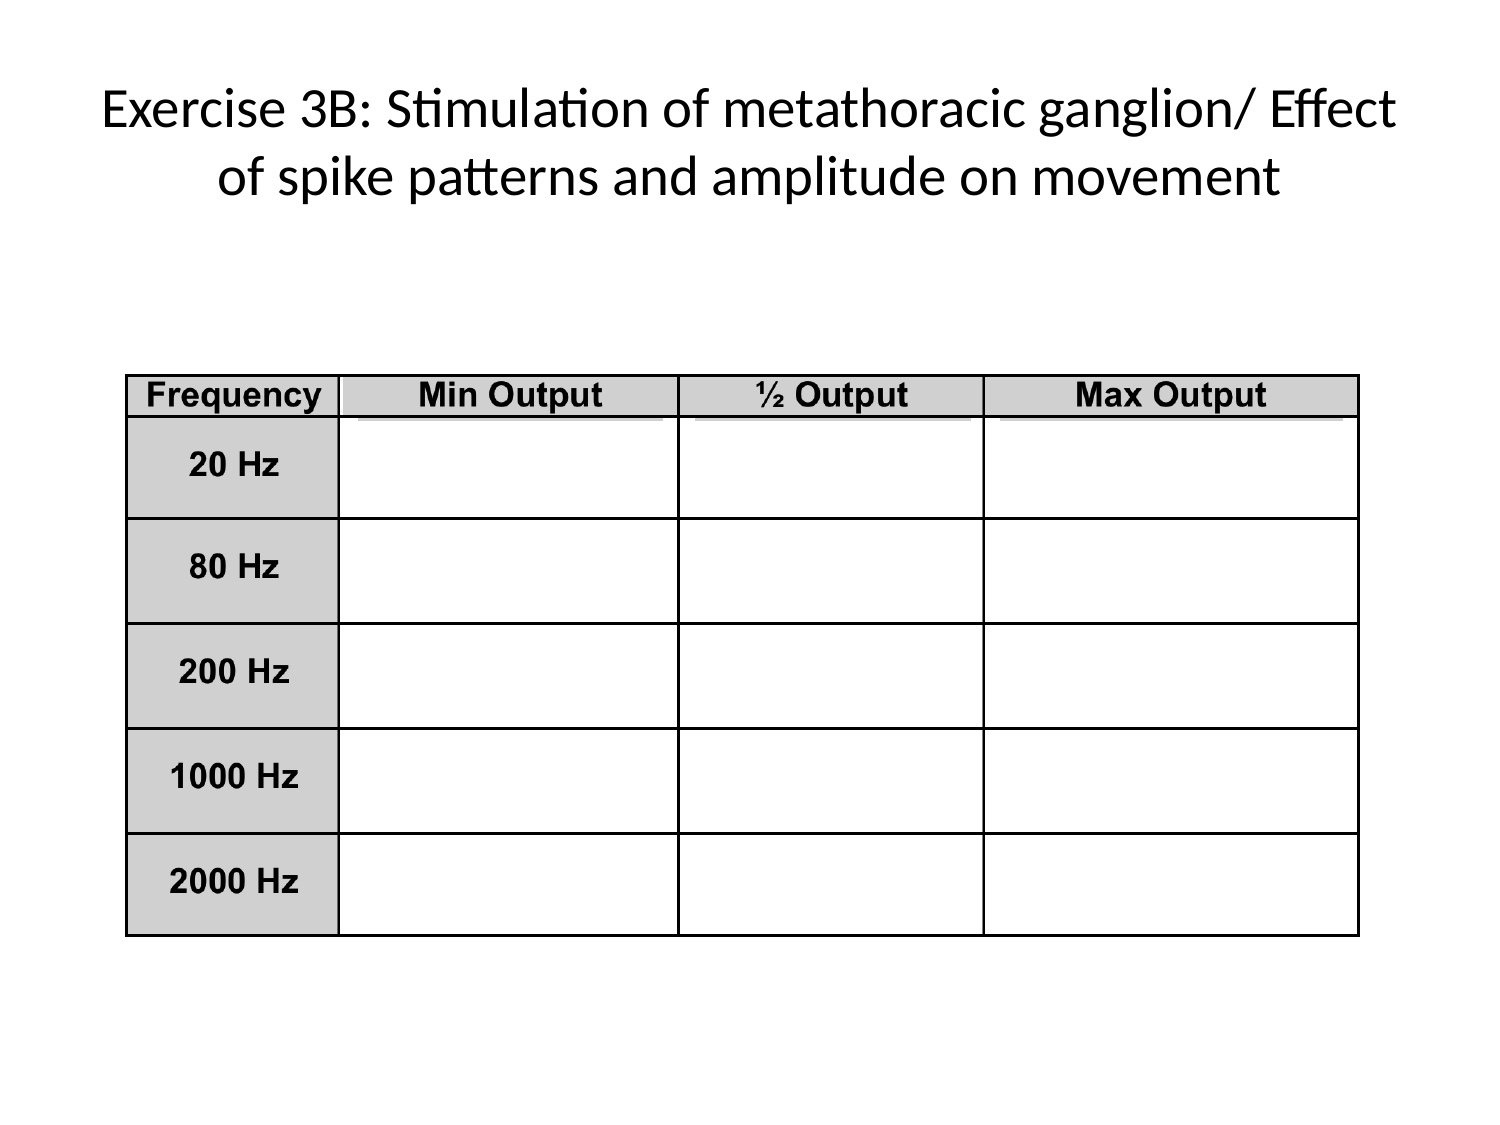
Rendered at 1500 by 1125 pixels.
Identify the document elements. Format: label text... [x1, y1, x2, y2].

title Exercise 3B: Stimulation of metathoracic ganglion/ Effect of spike patterns and amplitude on movement [75, 45, 1425, 233]
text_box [124, 374, 1412, 980]
